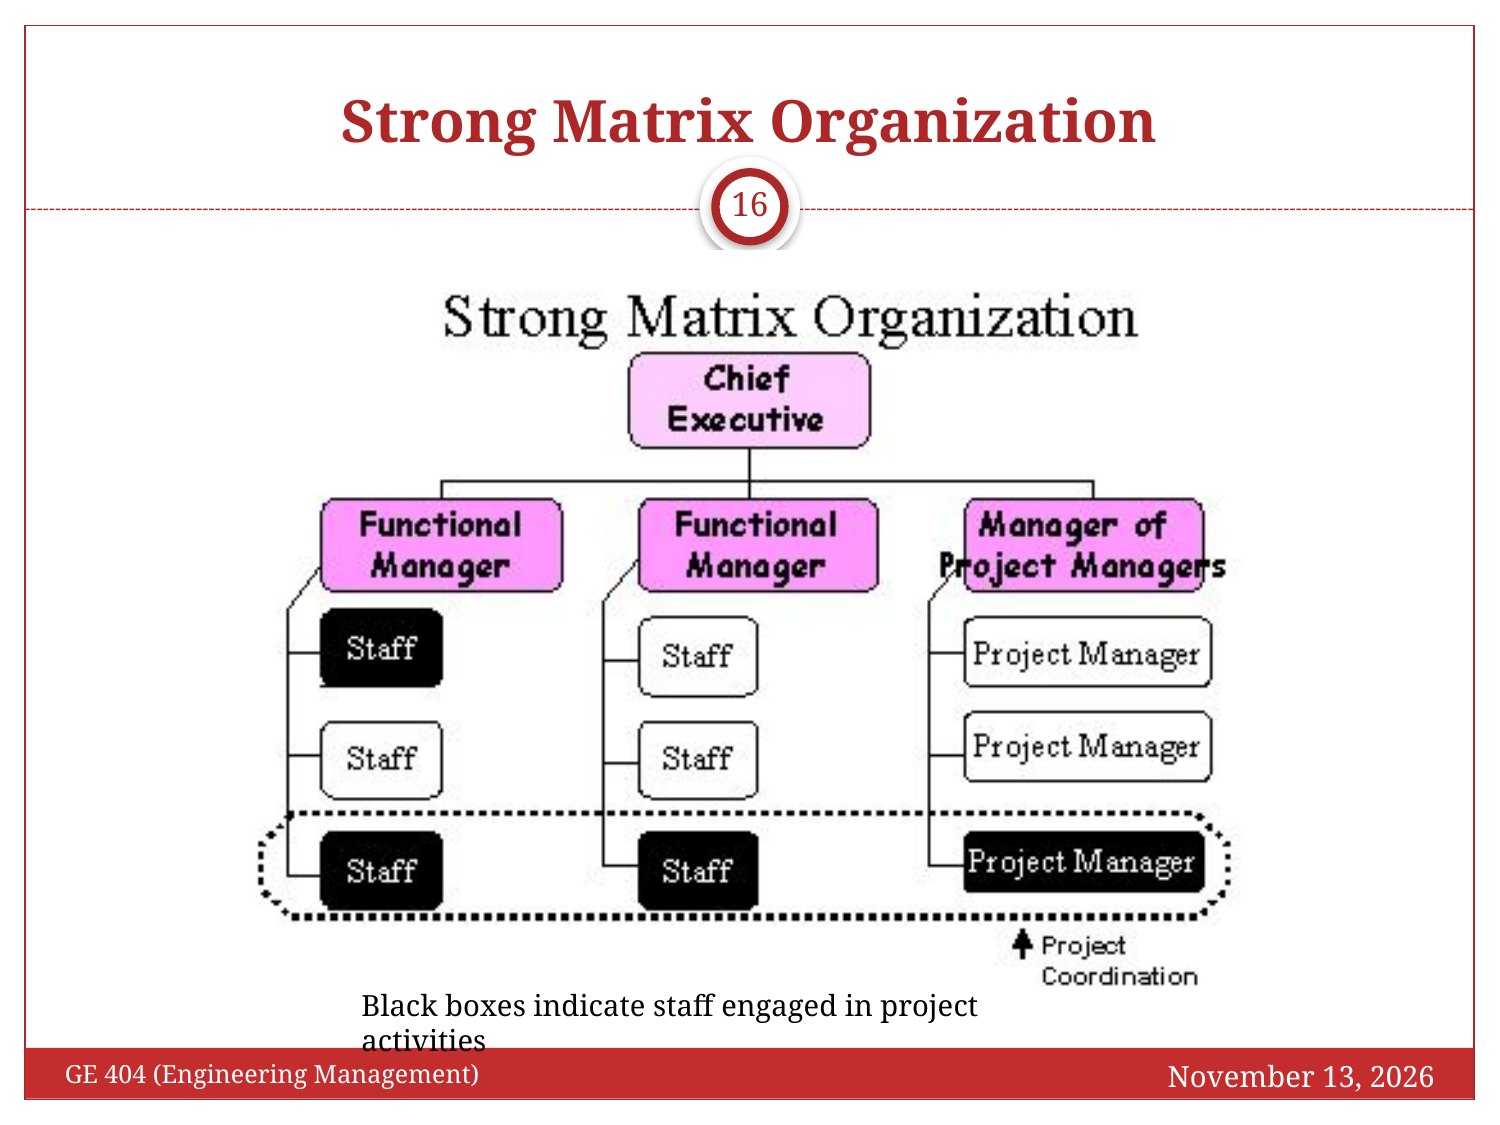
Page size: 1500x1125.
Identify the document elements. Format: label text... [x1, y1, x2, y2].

picture [236, 249, 1263, 1020]
slide_number 16 [712, 169, 788, 243]
title Strong Matrix Organization [49, 37, 1450, 162]
footer GE 404 (Engineering Management) [50, 1051, 638, 1112]
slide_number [950, 1050, 1450, 1111]
text_box Black boxes indicate staff engaged in project activities [346, 1029, 1085, 1065]
